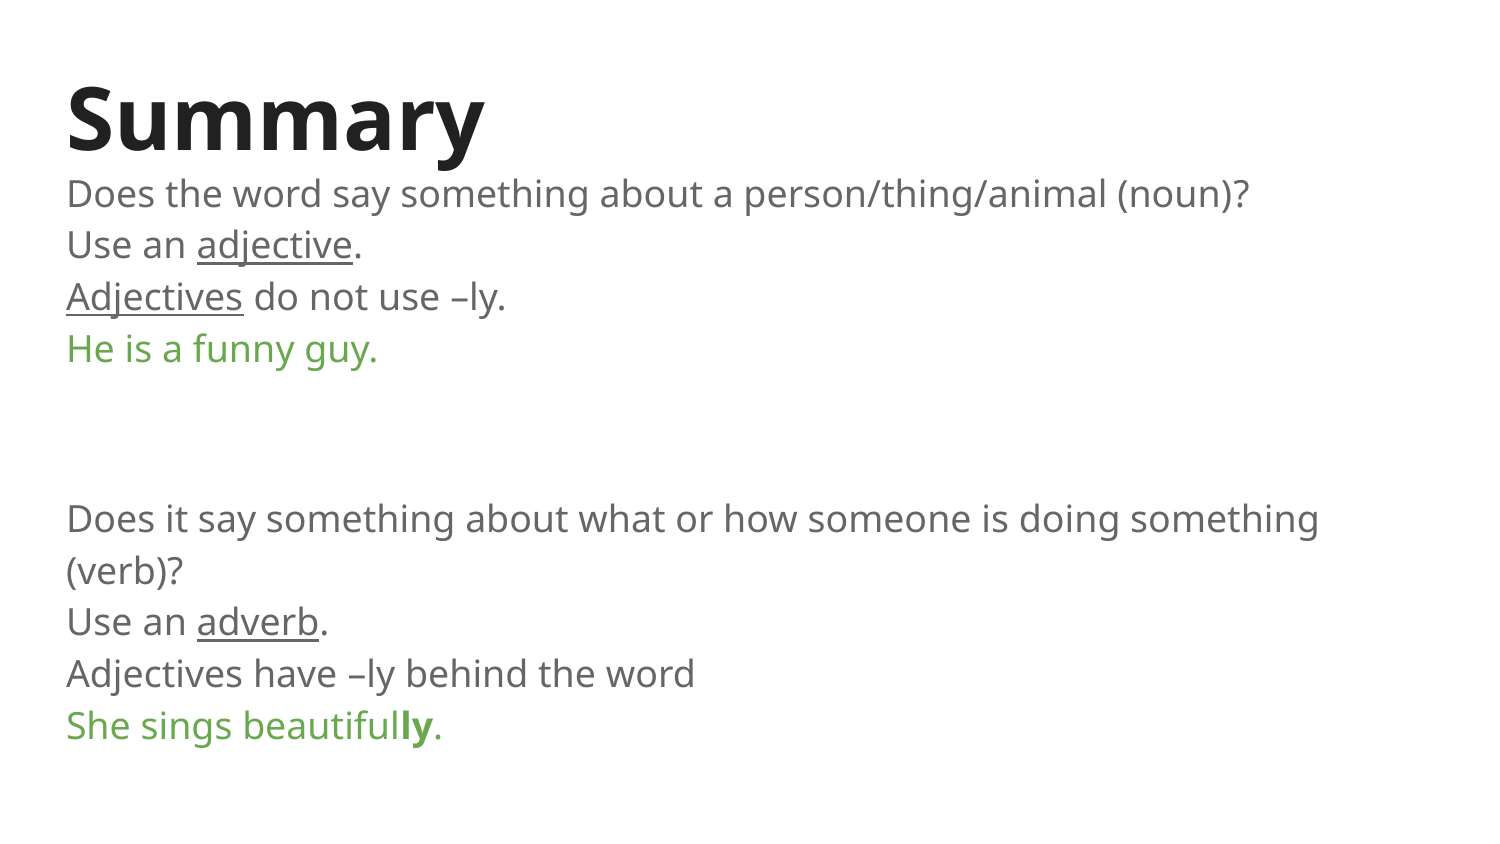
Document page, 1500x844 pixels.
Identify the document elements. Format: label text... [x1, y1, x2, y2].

title Summary [51, 48, 1449, 147]
list Does the word say something about a person/thing/animal (noun)? Use an adjective. Adjectives do not use –ly. He is a funny guy. Does it say something about what or how someone is doing something (verb)? Use an adverb. Adjectives have –ly behind the word She sings beautifully. [51, 147, 1449, 696]
